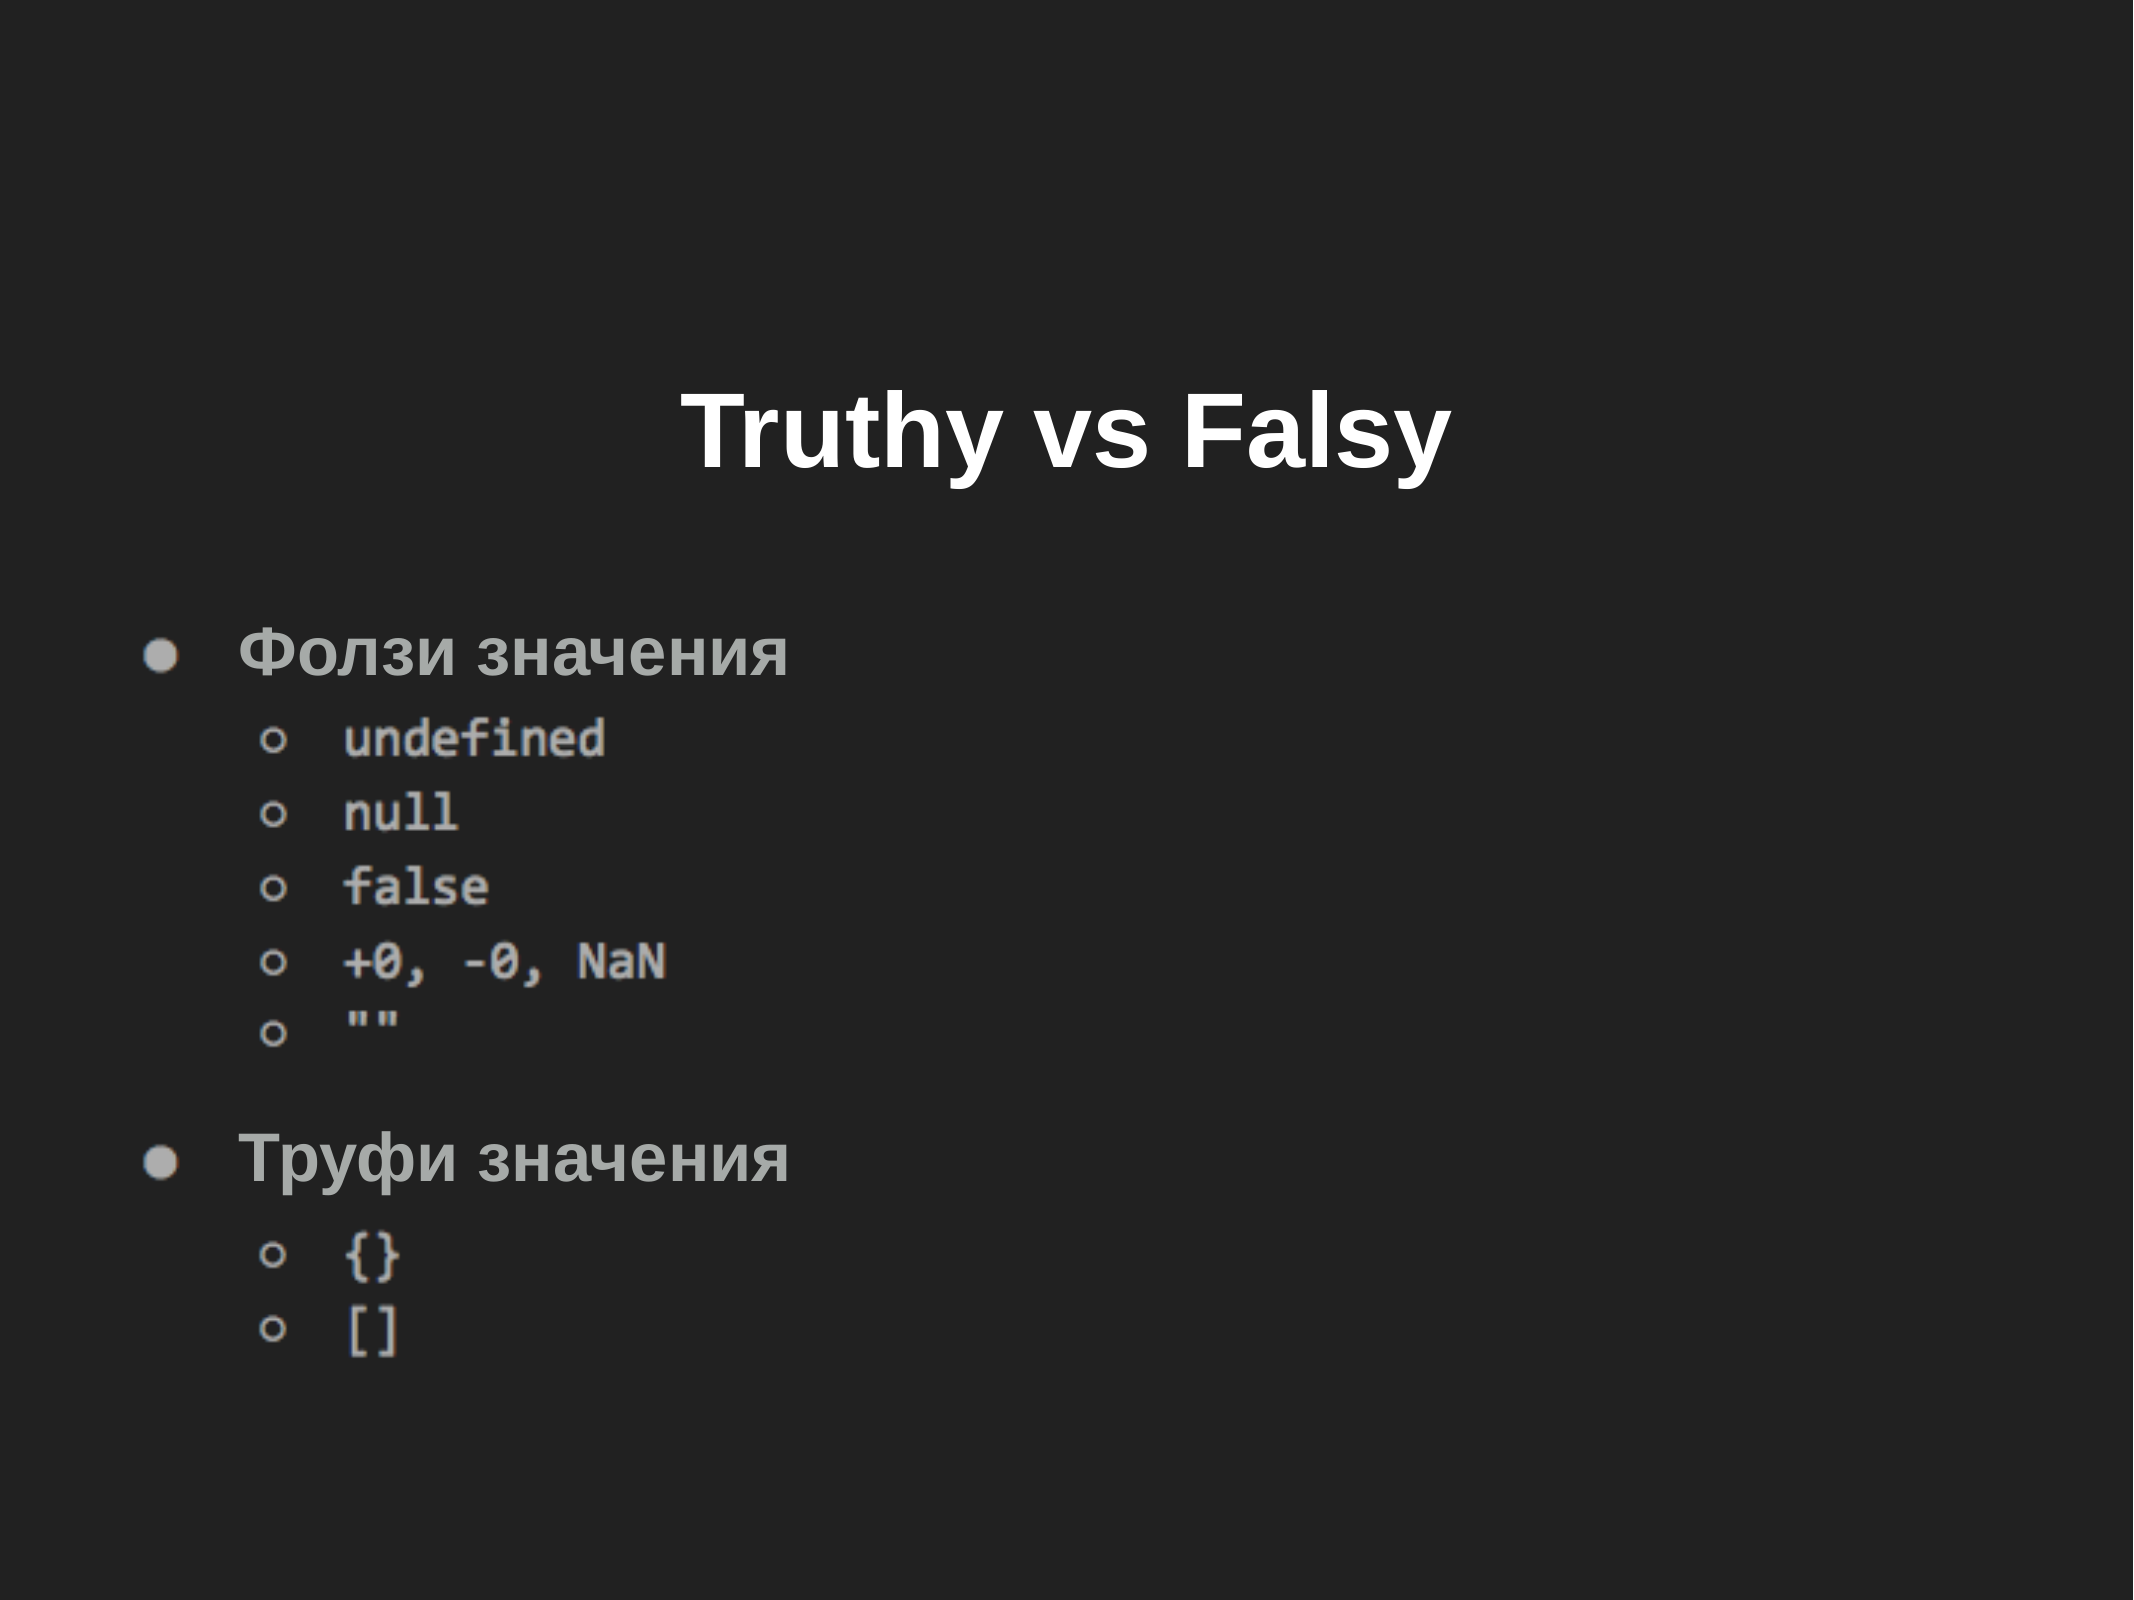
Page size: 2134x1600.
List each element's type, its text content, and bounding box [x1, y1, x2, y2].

picture [38, 580, 203, 794]
picture [333, 1212, 418, 1368]
text_box Фолзи значения [230, 598, 800, 698]
picture [224, 703, 802, 1100]
picture [232, 1210, 302, 1359]
text_box Truthy vs Falsy [671, 353, 1462, 498]
picture [38, 1034, 202, 1257]
text_box Труфи значения [230, 1103, 801, 1203]
